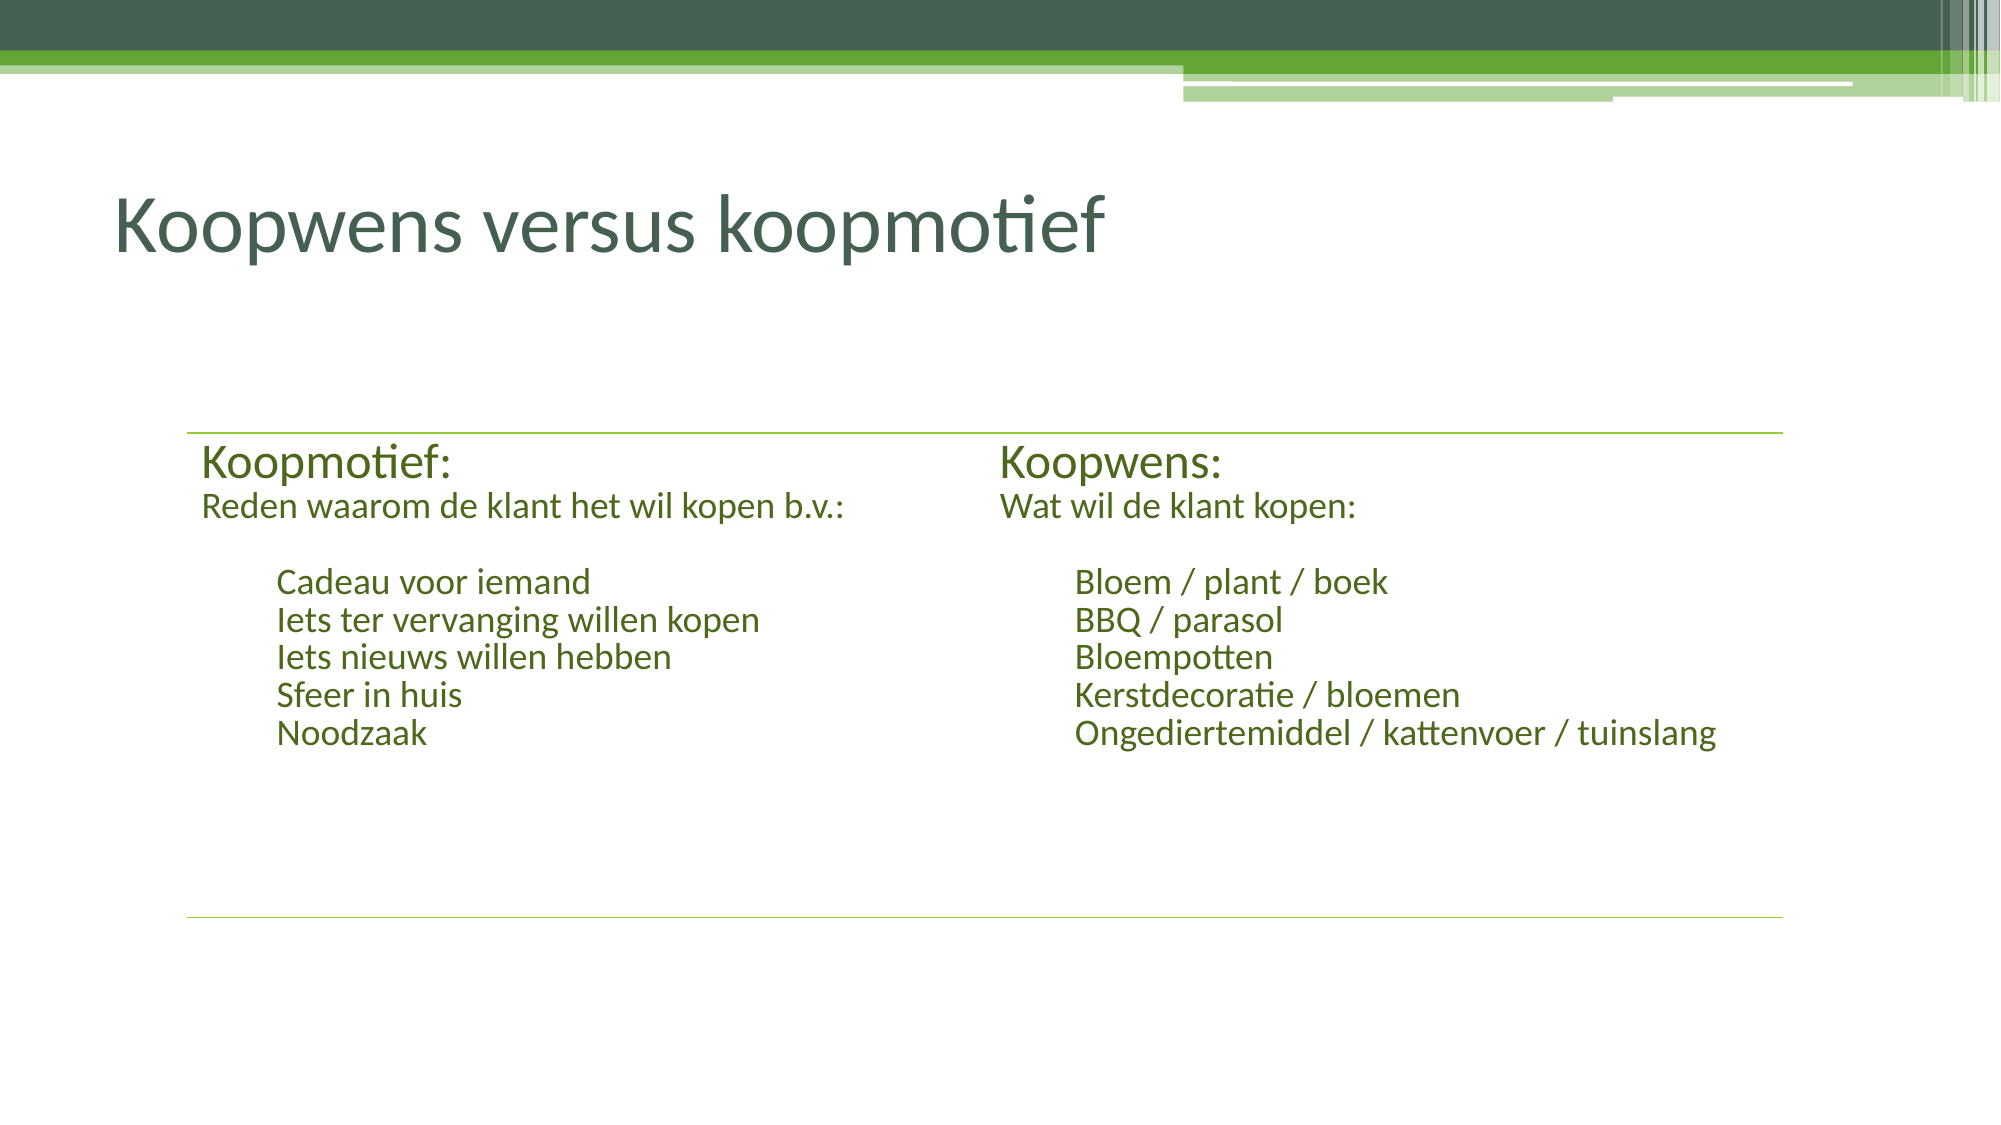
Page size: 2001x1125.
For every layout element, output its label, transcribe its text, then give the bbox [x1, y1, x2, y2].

table_header Koopmotief: Reden waarom de klant het wil kopen b.v.: Cadeau voor iemand Iets ter vervanging willen kopen Iets nieuws willen hebben Sfeer in huis Noodzaak [187, 434, 985, 917]
title Koopwens versus koopmotief [99, 122, 1900, 317]
table_header Koopwens: Wat wil de klant kopen: Bloem / plant / boek BBQ / parasol Bloempotten Kerstdecoratie / bloemen Ongediertemiddel / kattenvoer / tuinslang [985, 434, 1783, 917]
